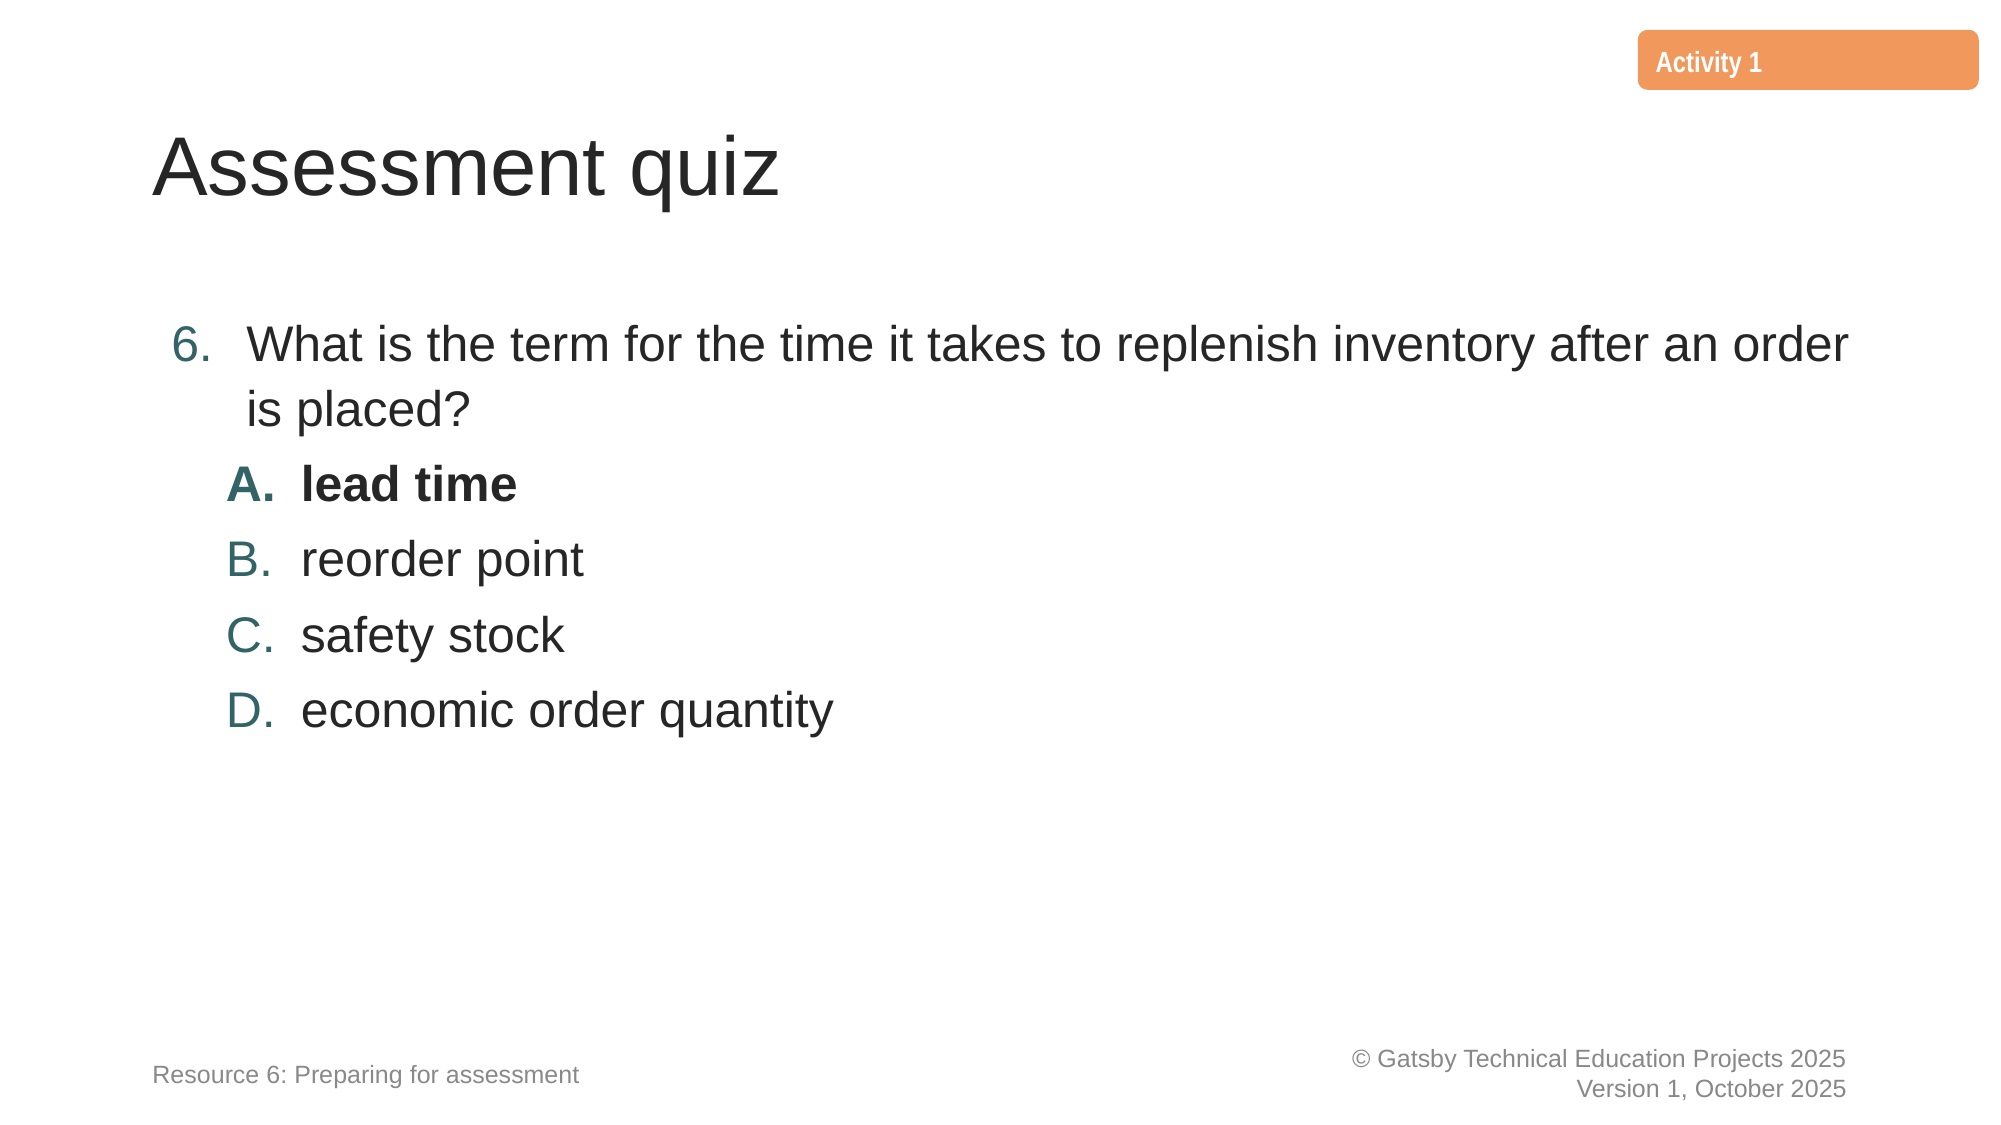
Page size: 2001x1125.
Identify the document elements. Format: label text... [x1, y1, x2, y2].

text_box Activity 1 [1637, 29, 1979, 90]
title Assessment quiz [137, 59, 1863, 278]
text_box What is the term for the time it takes to replenish inventory after an order is placed? lead time reorder point safety stock economic order quantity [137, 299, 1881, 1014]
list Resource 6: Preparing for assessment [137, 1042, 829, 1103]
